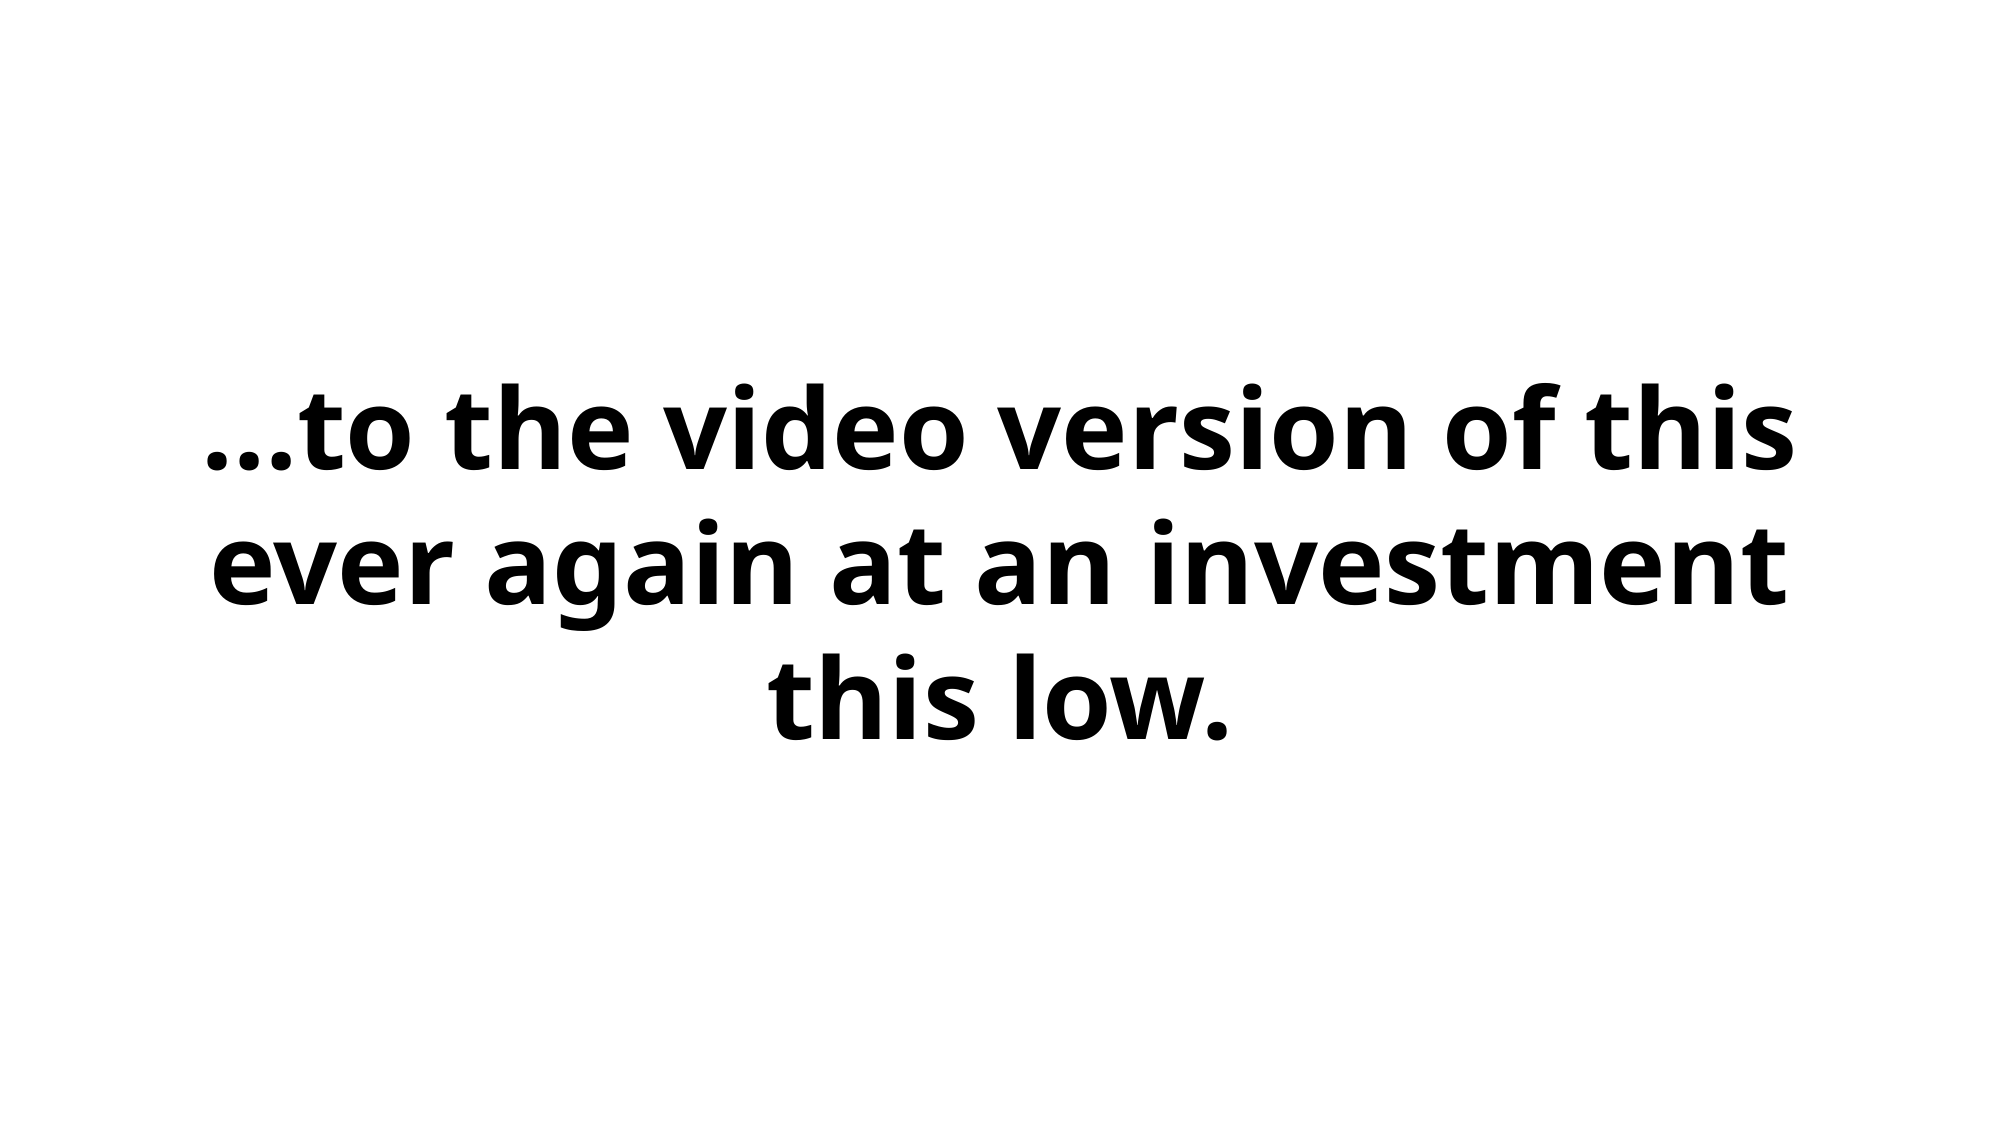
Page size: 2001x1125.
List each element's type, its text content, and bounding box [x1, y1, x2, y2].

text_box …to the video version of this ever again at an investment this low. [99, 349, 1900, 770]
